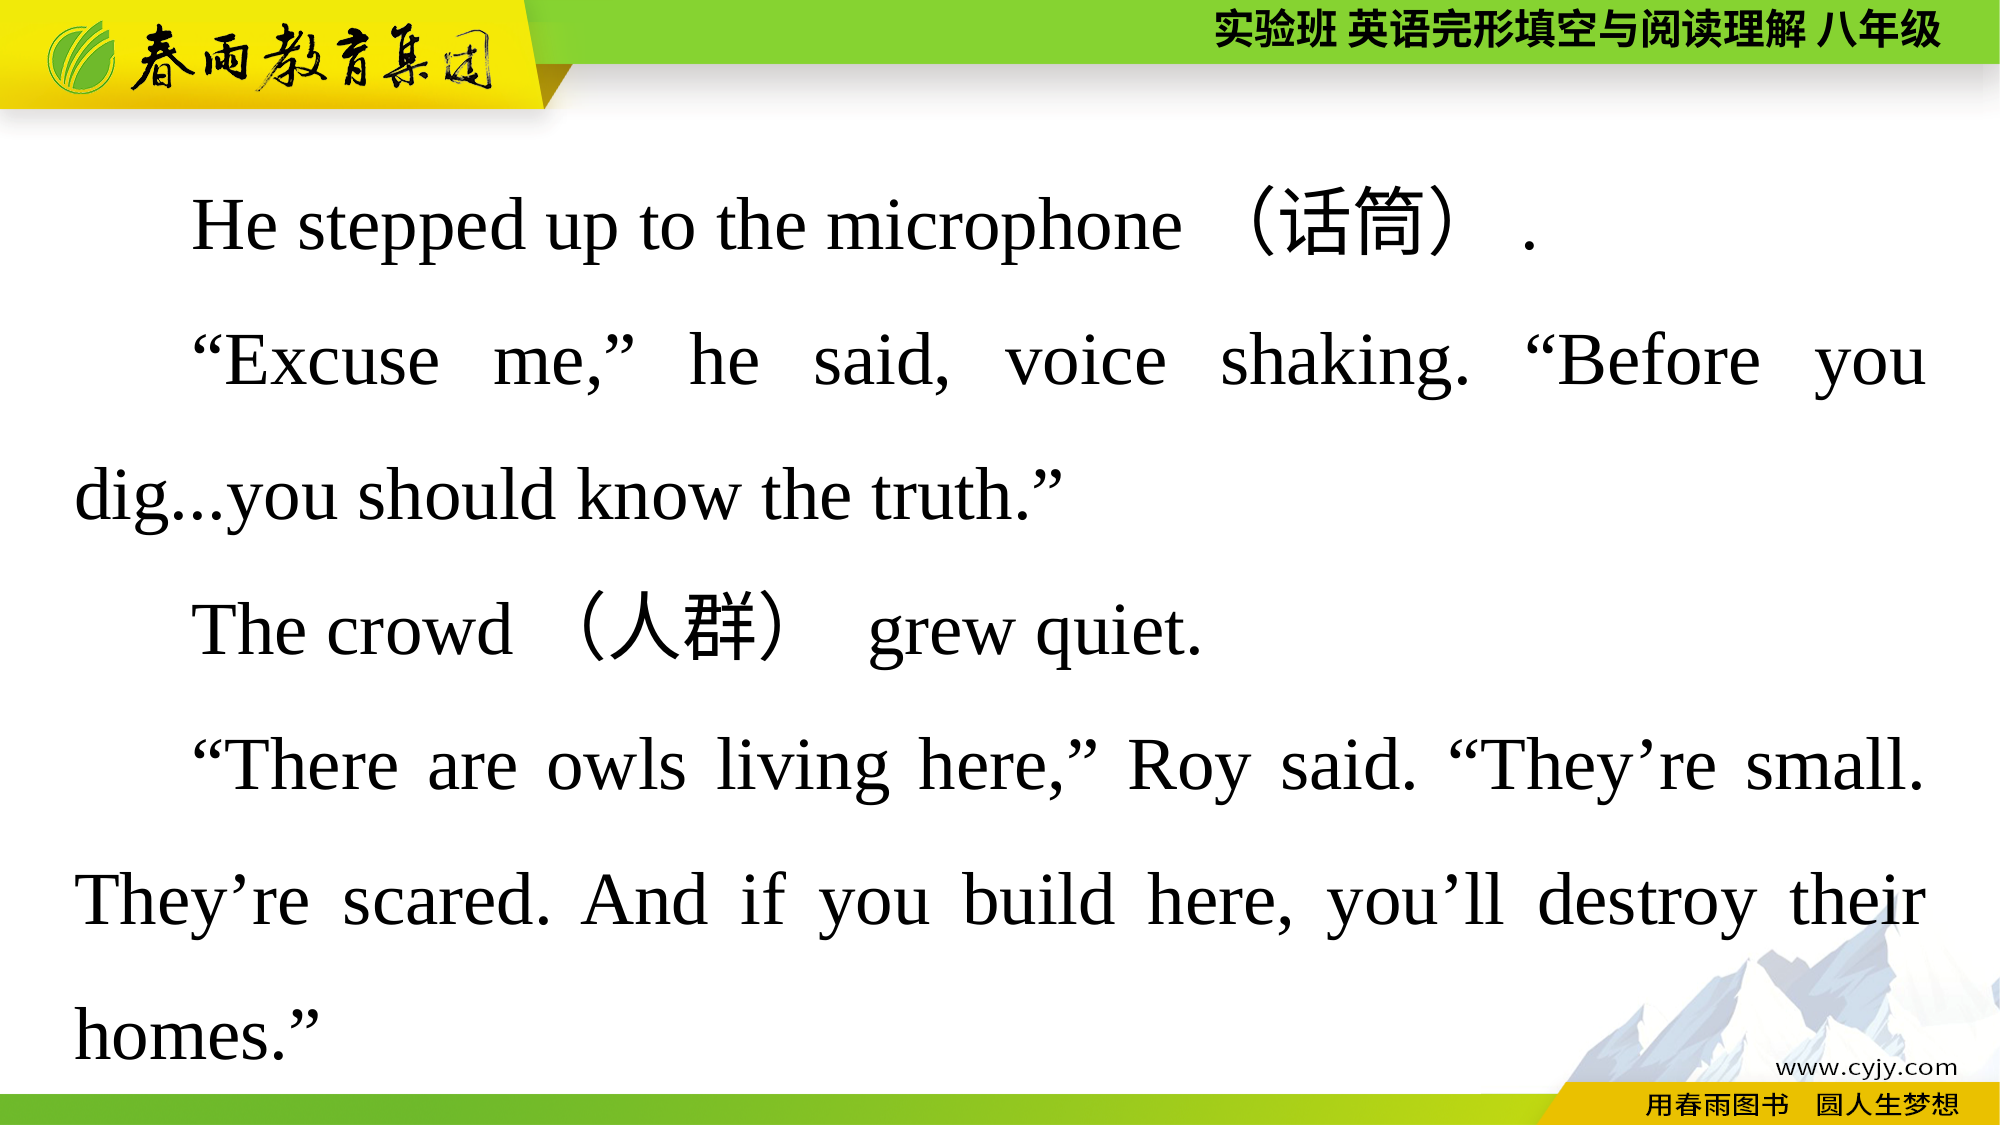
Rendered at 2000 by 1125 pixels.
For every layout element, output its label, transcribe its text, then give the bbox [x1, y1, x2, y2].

picture [0, 0, 2000, 1125]
list He stepped up to the microphone（话筒）. “Excuse me,” he said, voice shaking. “Before you dig...you should know the truth.” The crowd（人群） grew quiet. “There are owls living here,” Roy said. “They’re small. They’re scared. And if you build here, you’ll destroy their homes.” [59, 122, 1944, 1092]
